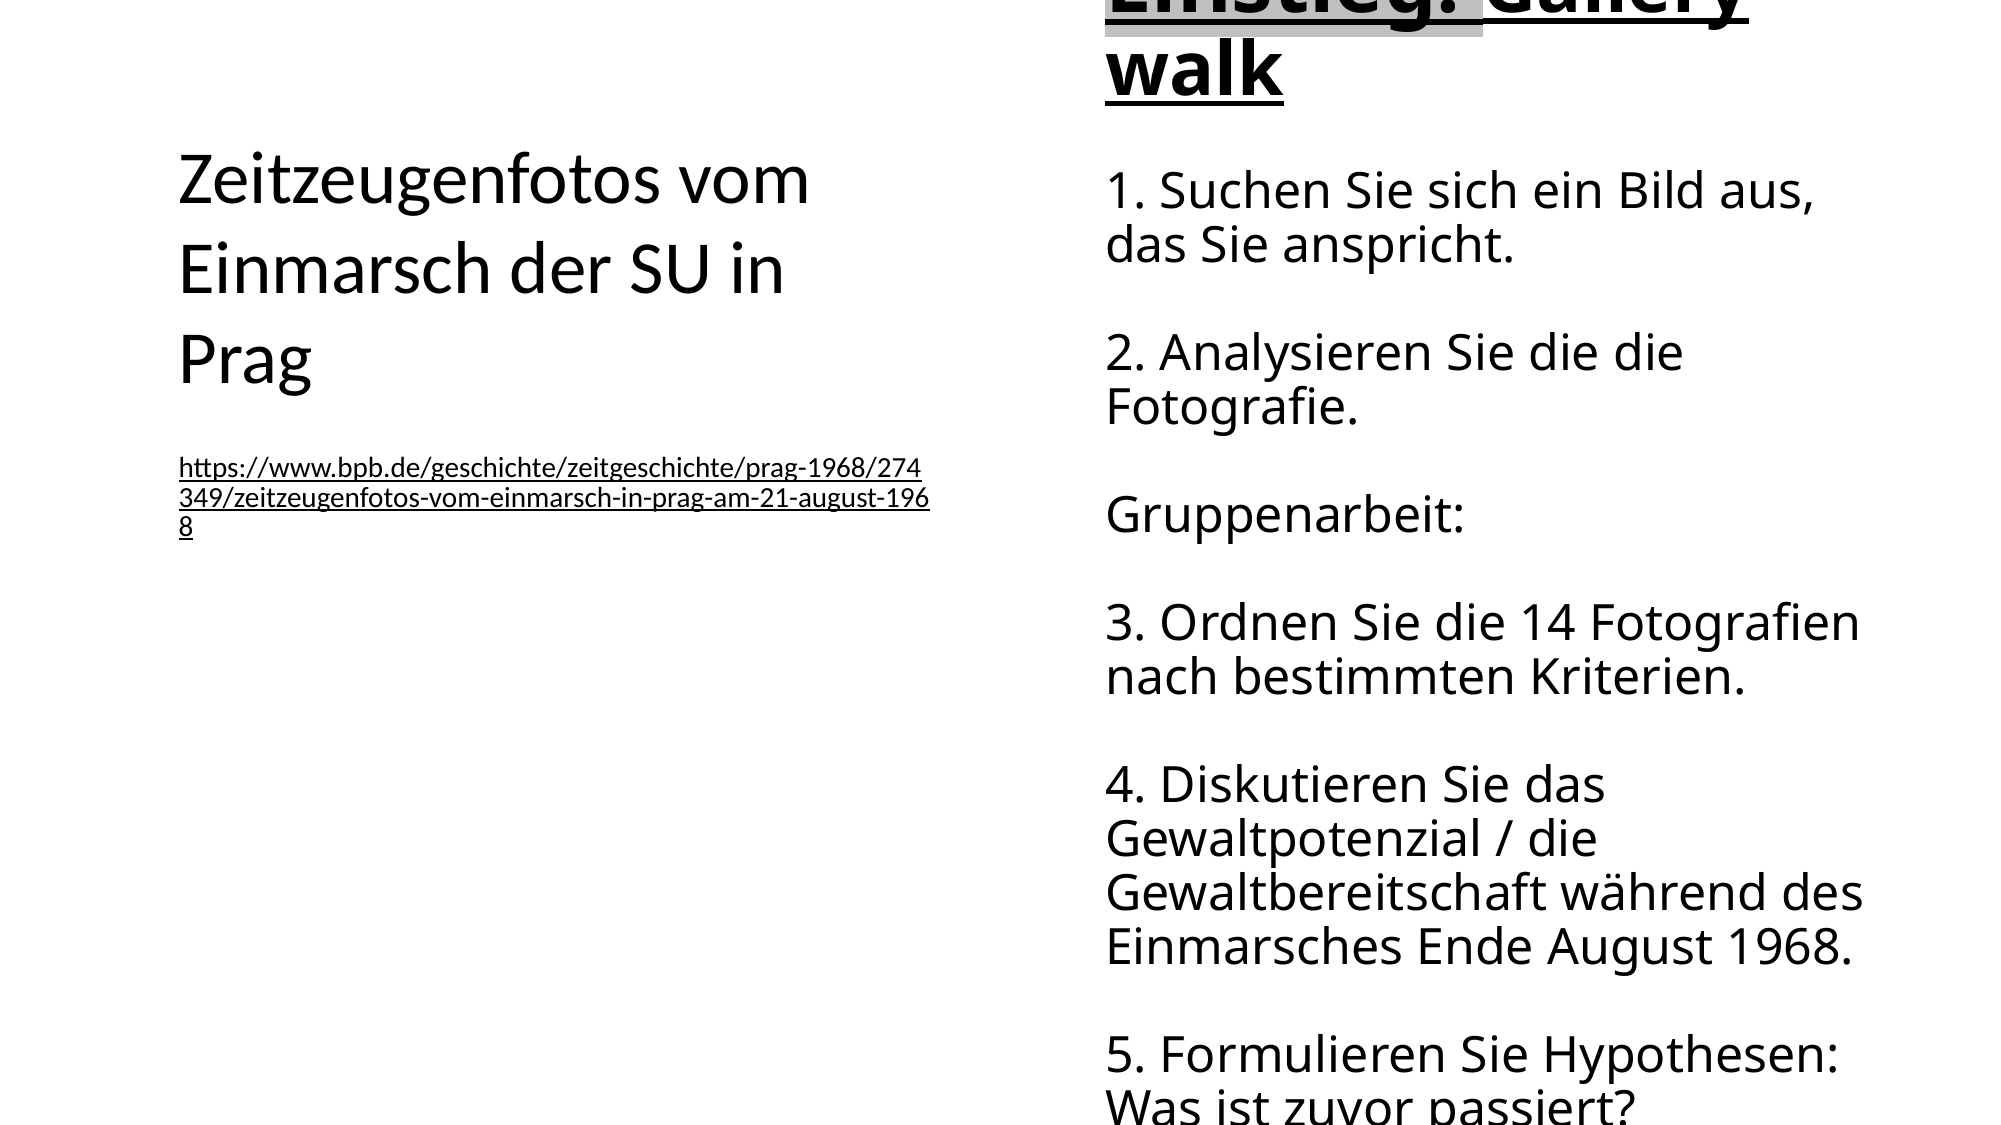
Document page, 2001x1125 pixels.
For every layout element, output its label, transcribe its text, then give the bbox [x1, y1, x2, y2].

text_box Zeitzeugenfotos vom Einmarsch der SU in Prag [163, 120, 947, 406]
title Einstieg: Gallery walk 1. Suchen Sie sich ein Bild aus, das Sie anspricht. 2. Analysieren Sie die die Fotografie. Gruppenarbeit: 3. Ordnen Sie die 14 Fotografien nach bestimmten Kriterien. 4. Diskutieren Sie das Gewaltpotenzial / die Gewaltbereitschaft während des Einmarsches Ende August 1968. 5. Formulieren Sie Hypothesen: Was ist zuvor passiert? [1090, 30, 1916, 1047]
text_box https://www.bpb.de/geschichte/zeitgeschichte/prag-1968/274349/zeitzeugenfotos-vom-einmarsch-in-prag-am-21-august-1968 [163, 441, 947, 526]
